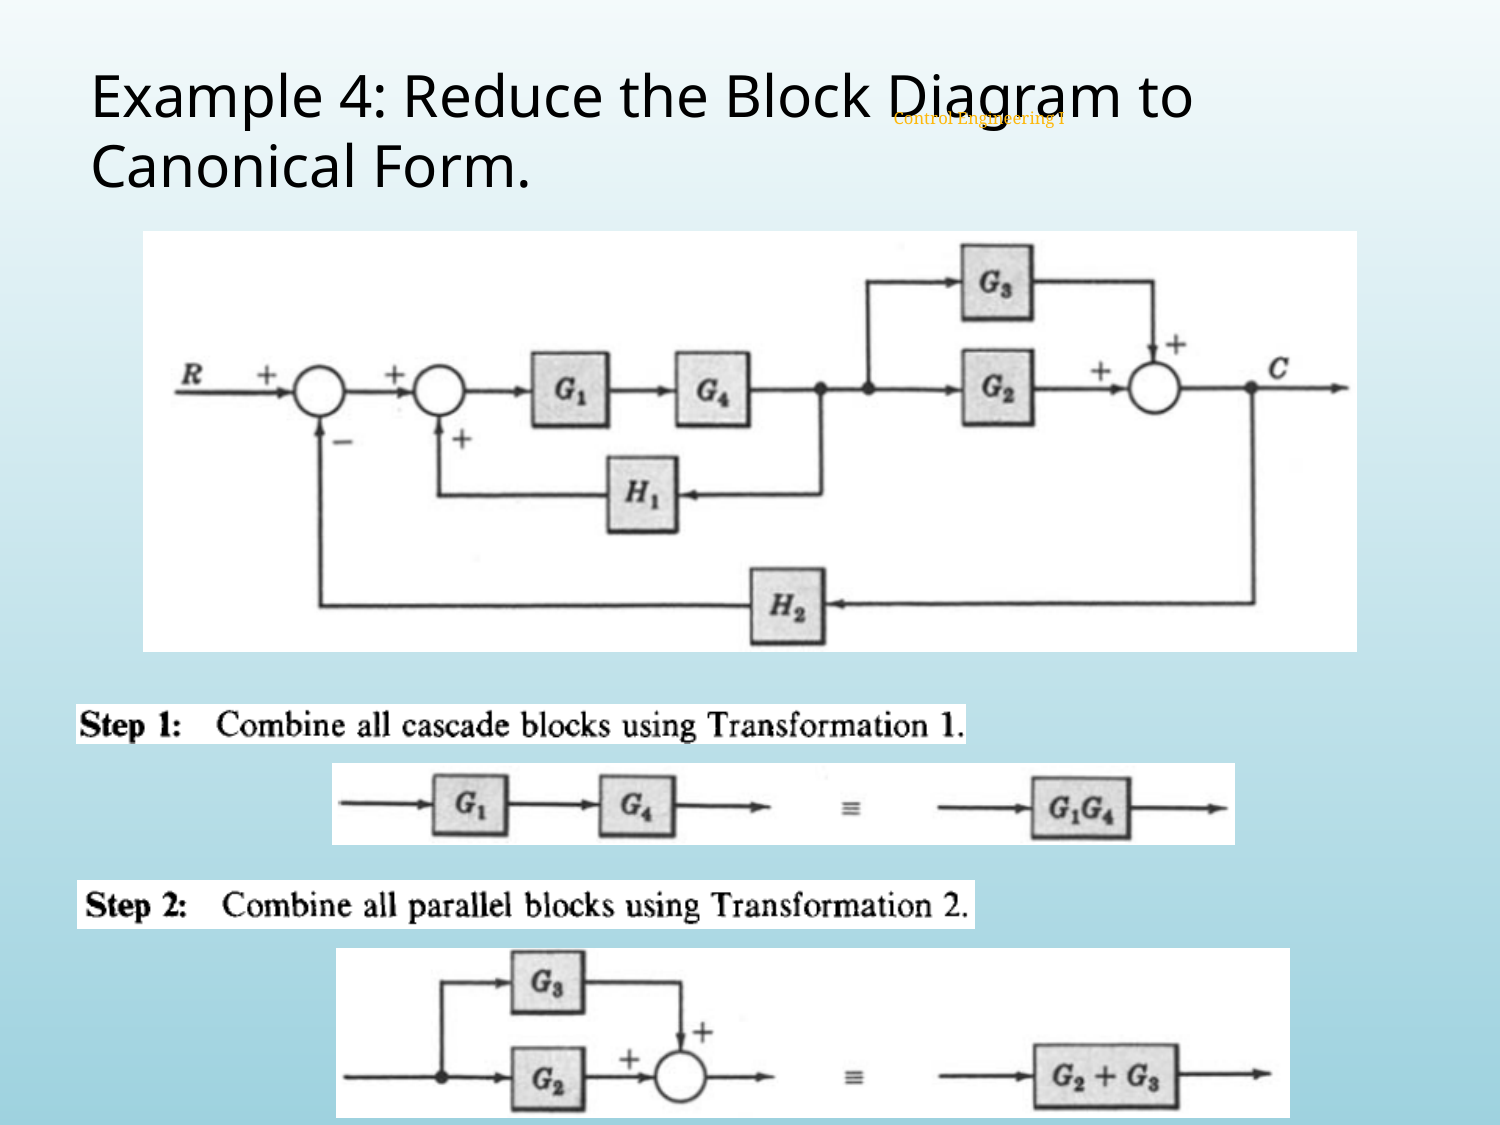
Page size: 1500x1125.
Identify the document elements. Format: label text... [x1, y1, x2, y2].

picture [143, 231, 1357, 653]
picture [332, 762, 1235, 845]
footer Control Engineering I [862, 100, 1080, 176]
picture [77, 879, 975, 929]
picture [336, 948, 1290, 1118]
title Example 4: Reduce the Block Diagram to Canonical Form. [75, 37, 1438, 221]
picture [76, 703, 967, 744]
